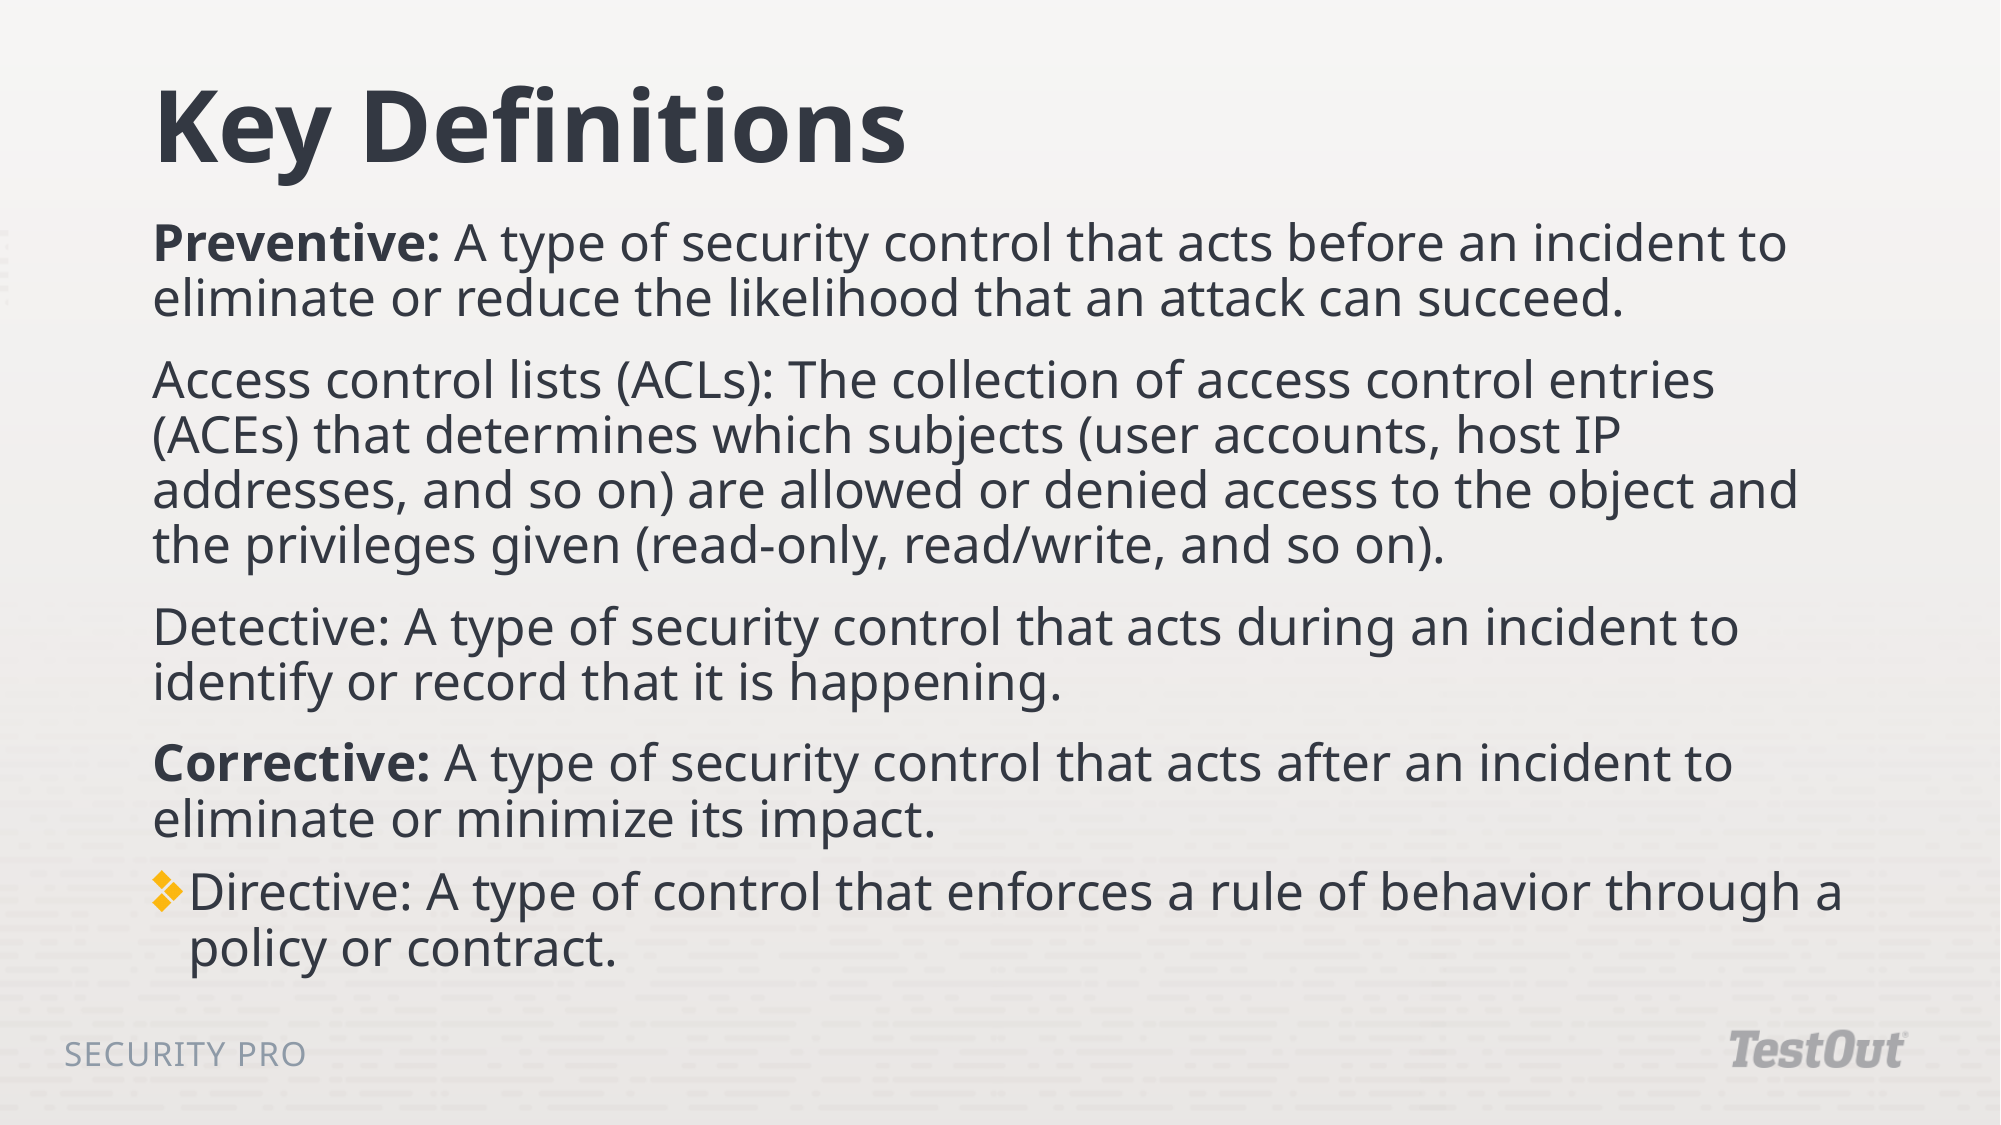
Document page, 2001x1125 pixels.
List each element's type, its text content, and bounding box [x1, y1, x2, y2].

picture [0, 0, 2001, 1125]
list Security Pro [64, 1032, 666, 1079]
title Key Definitions [137, 49, 1863, 210]
list Preventive: A type of security control that acts before an incident to eliminate or reduce the likelihood that an attack can succeed. Access control lists (ACLs): The collection of access control entries (ACEs) that determines which subjects (user accounts, host IP addresses, and so on) are allowed or denied access to the object and the privileges given (read-only, read/write, and so on). Detective: A type of security control that acts during an incident to identify or record that it is happening. Corrective: A type of security control that acts after an incident to eliminate or minimize its impact. Directive: A type of control that enforces a rule of behavior through a policy or contract. [137, 210, 1863, 1000]
